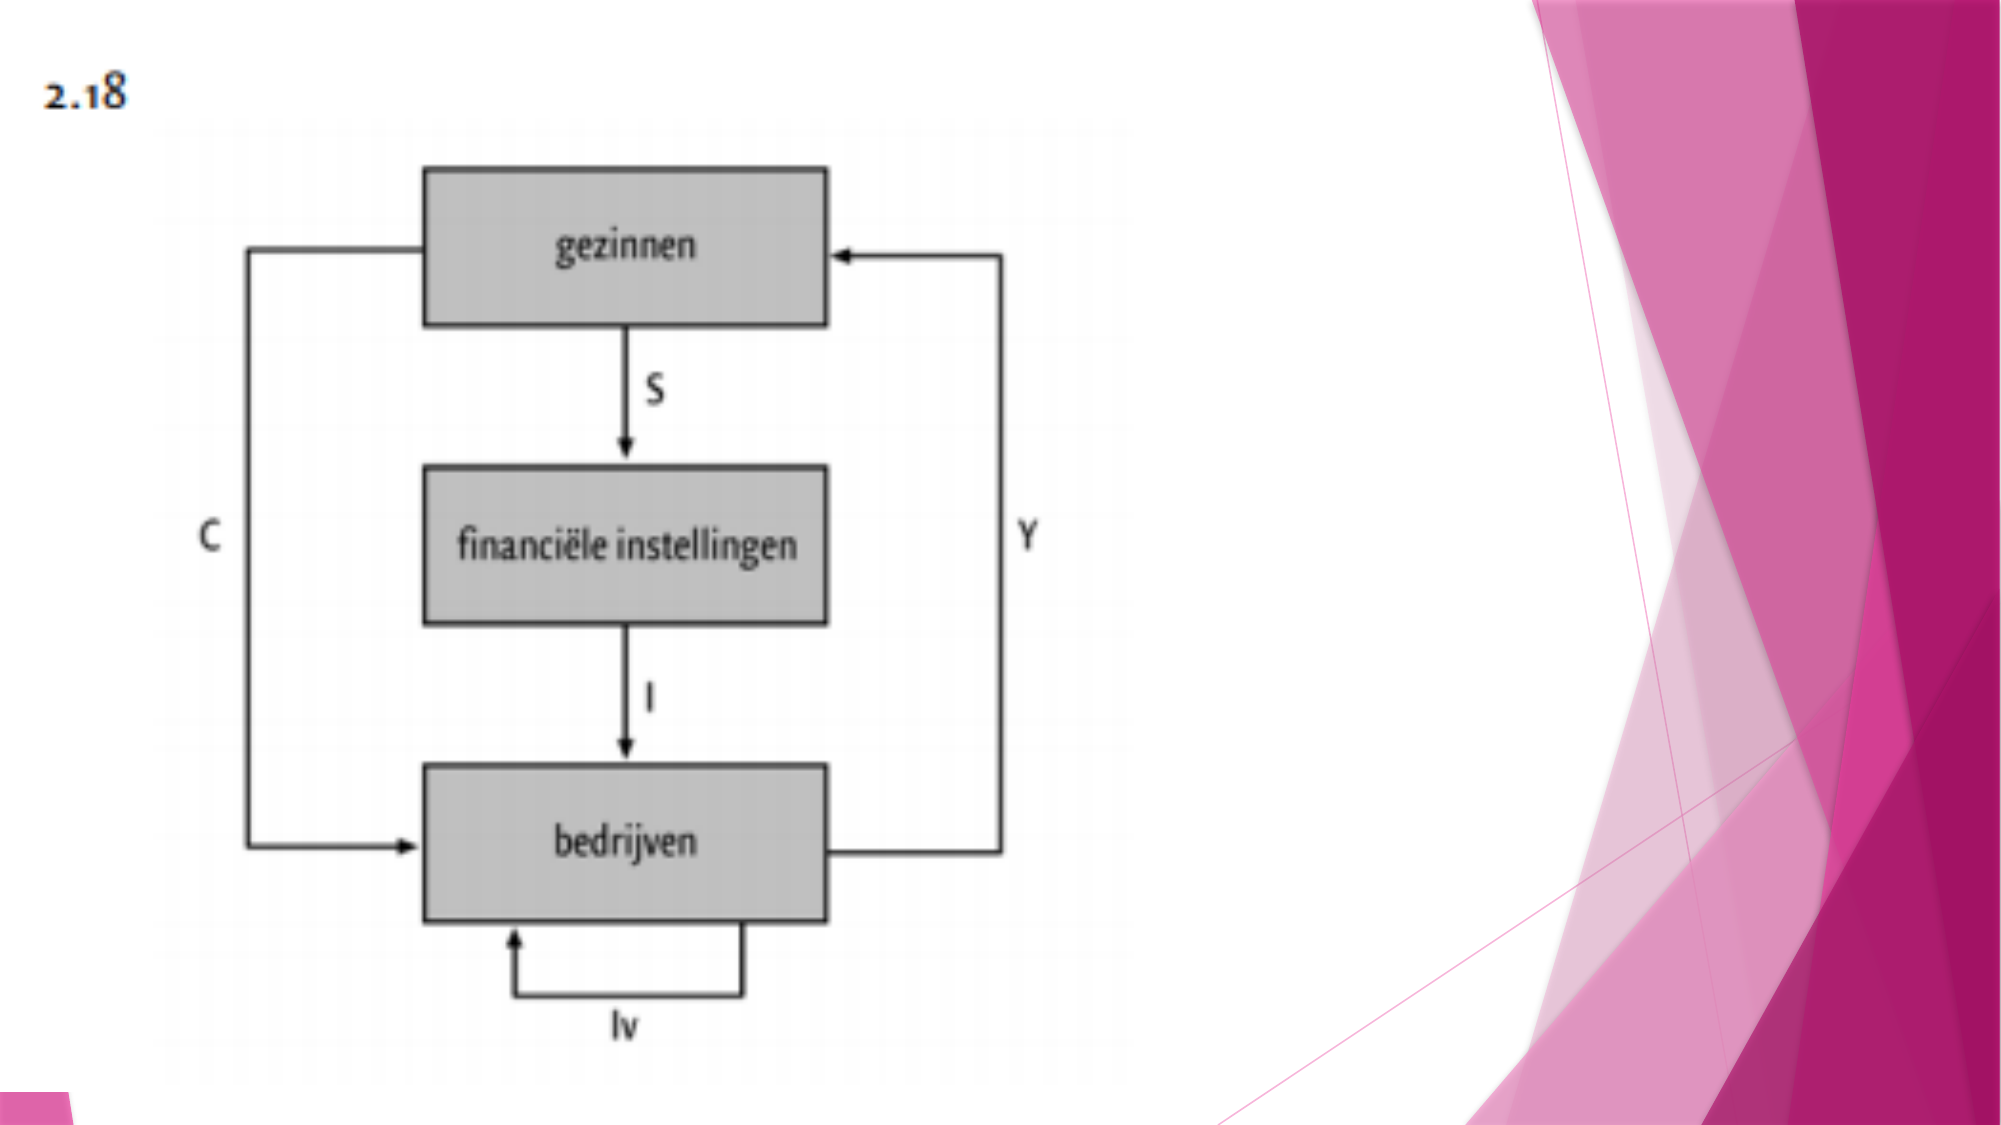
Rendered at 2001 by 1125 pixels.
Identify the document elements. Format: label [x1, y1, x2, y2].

picture [0, 0, 1134, 1092]
